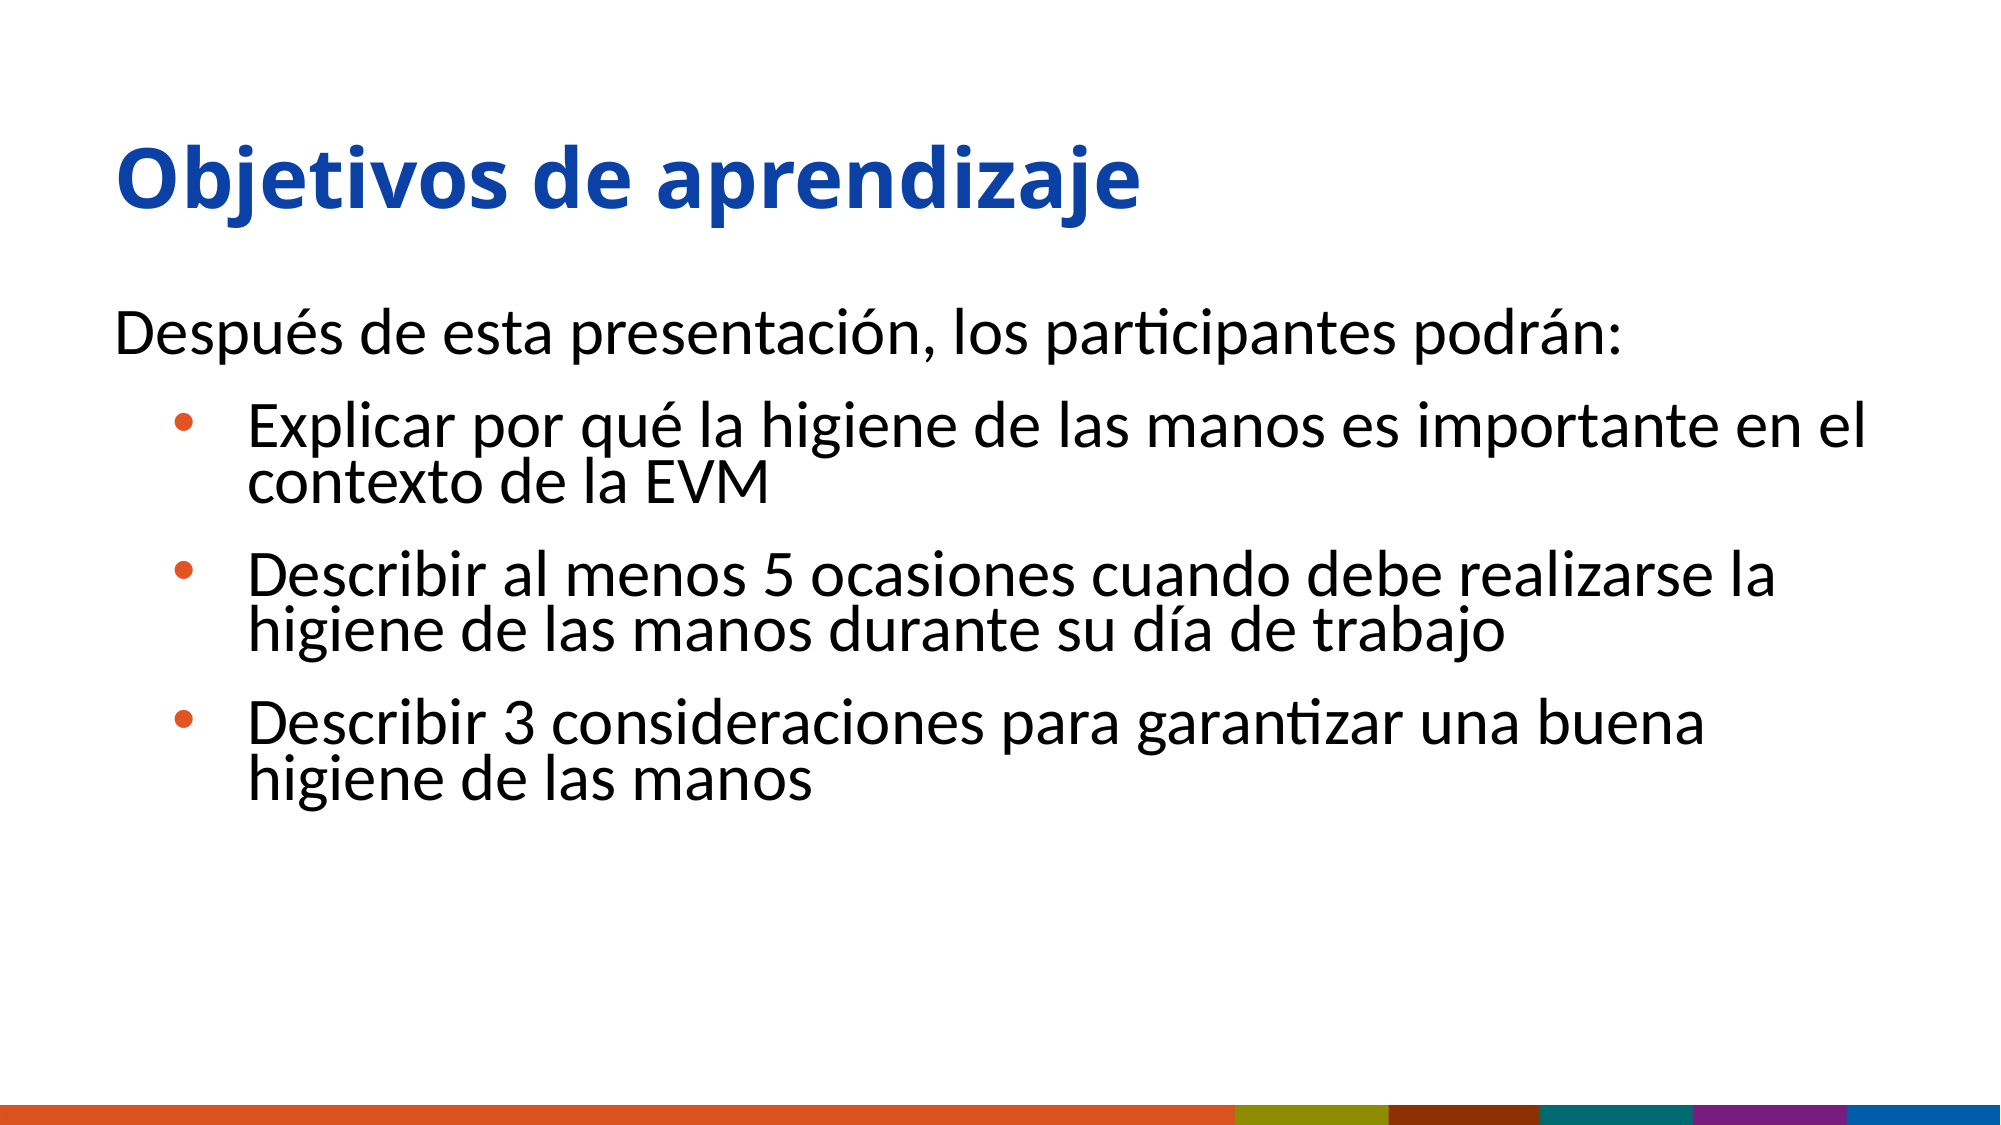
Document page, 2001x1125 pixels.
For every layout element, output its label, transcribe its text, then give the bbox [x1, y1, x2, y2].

title Objetivos de aprendizaje [99, 45, 1900, 233]
list Después de esta presentación, los participantes podrán: Explicar por qué la higiene de las manos es importante en el contexto de la EVM Describir al menos 5 ocasiones cuando debe realizarse la higiene de las manos durante su día de trabajo Describir 3 consideraciones para garantizar una buena higiene de las manos [99, 299, 1900, 985]
picture [0, 1105, 2000, 1125]
